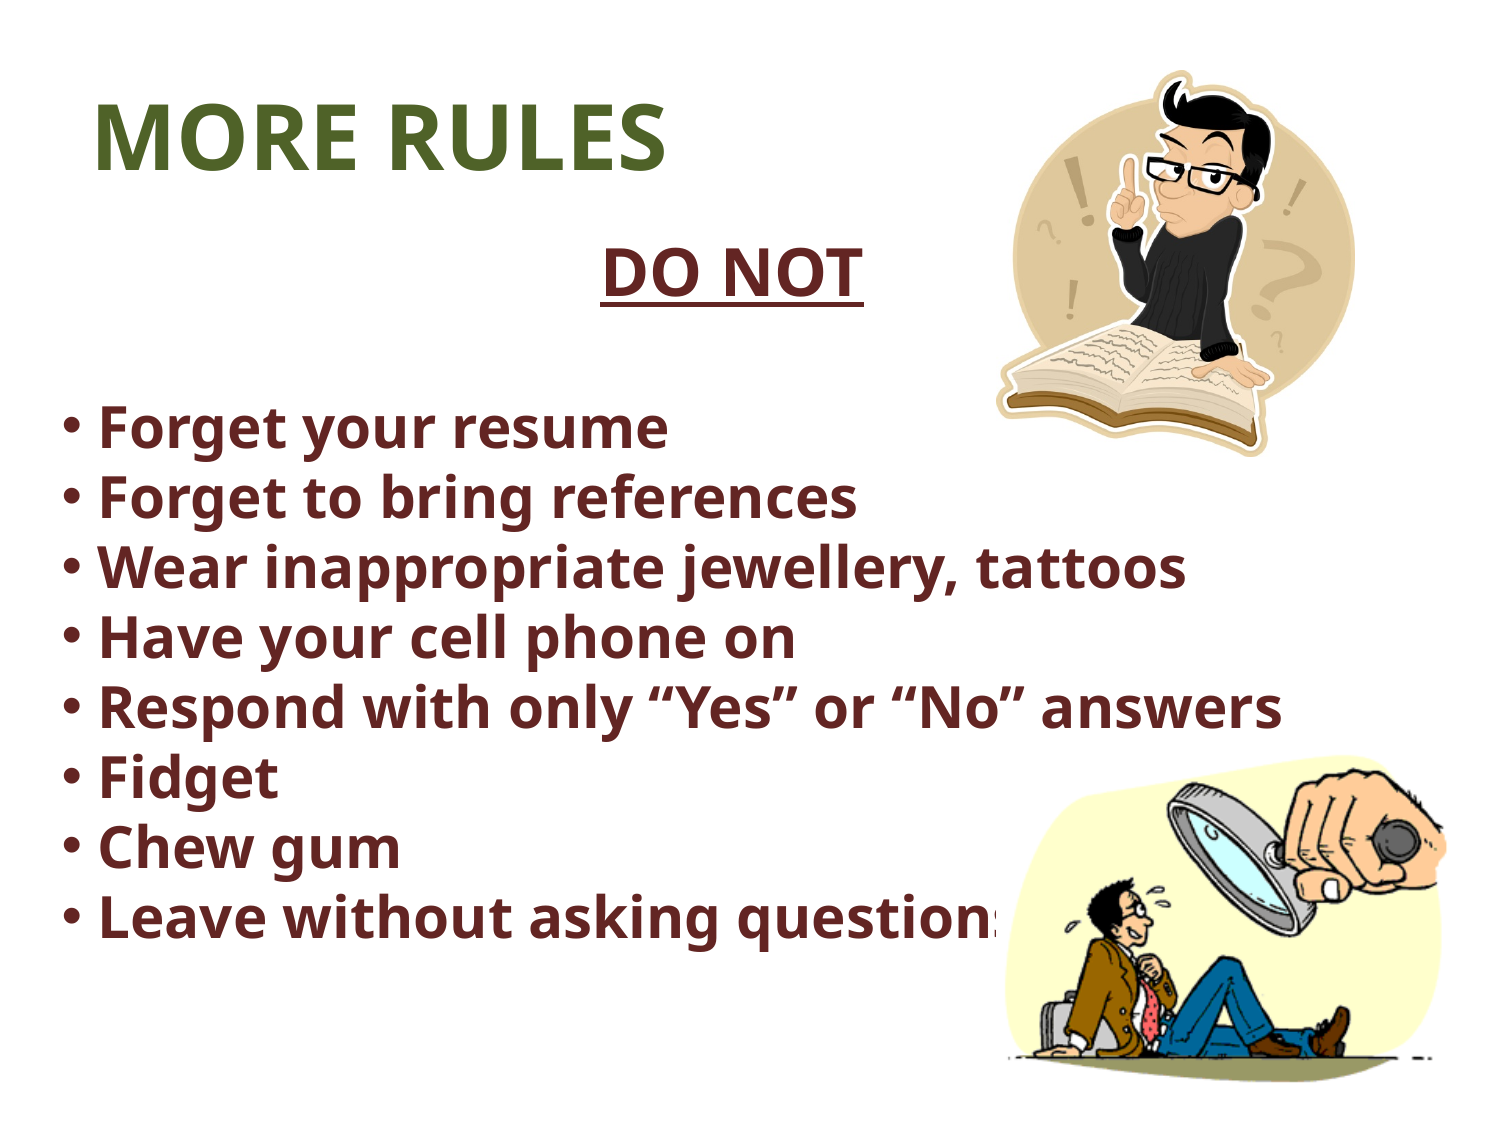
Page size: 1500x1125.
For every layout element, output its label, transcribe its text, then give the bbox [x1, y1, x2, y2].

picture [995, 749, 1457, 1088]
title MORE RULES [75, 45, 1425, 223]
text_box DO NOT Forget your resume Forget to bring references Wear inappropriate jewellery, tattoos Have your cell phone on Respond with only “Yes” or “No” answers Fidget Chew gum Leave without asking questions [46, 222, 1418, 1125]
picture [995, 70, 1355, 457]
